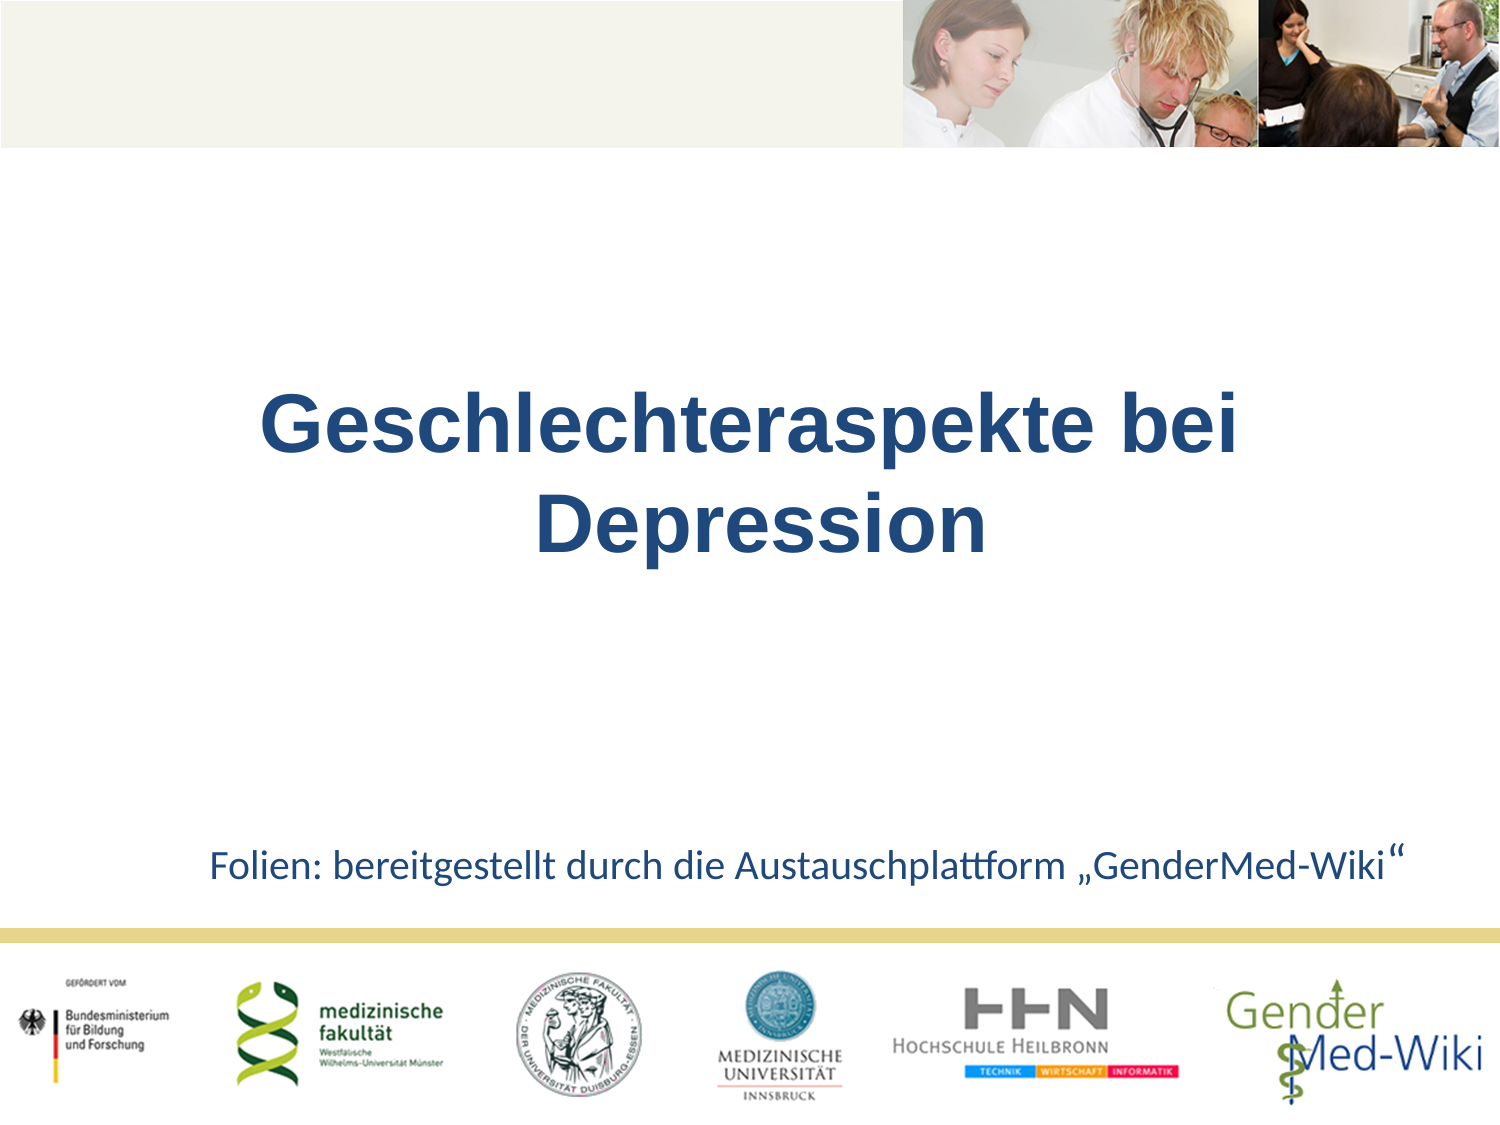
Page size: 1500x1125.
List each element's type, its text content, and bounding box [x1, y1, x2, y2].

text_box Folien: bereitgestellt durch die Austauschplattform „GenderMed-Wiki“ [194, 822, 1500, 897]
picture [0, 928, 1500, 1106]
picture [903, 0, 1500, 149]
title Geschlechteraspekte bei Depression [123, 361, 1399, 603]
